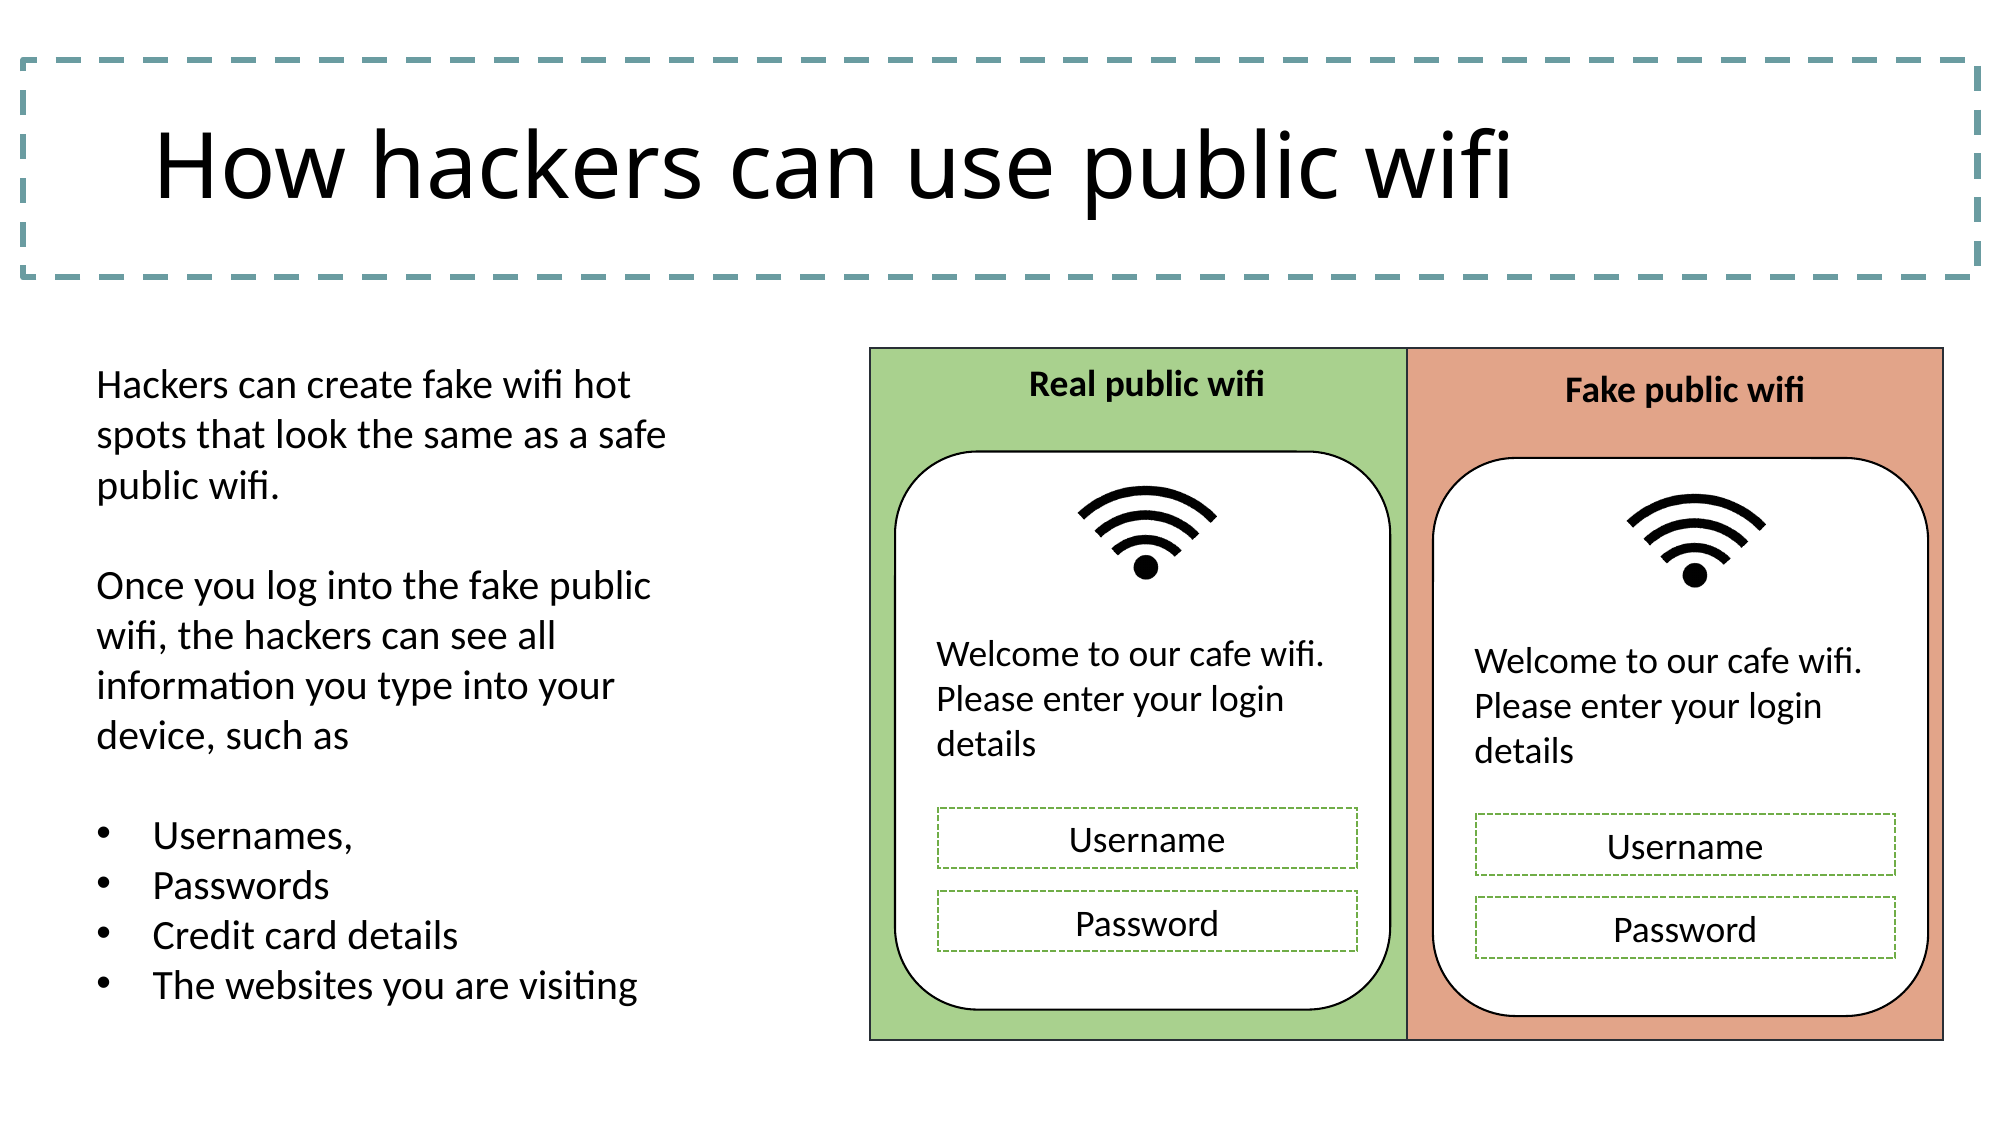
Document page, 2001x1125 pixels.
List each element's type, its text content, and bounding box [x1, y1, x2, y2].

text_box [1431, 456, 1930, 1018]
text_box [893, 450, 1392, 1011]
text_box Password [1475, 896, 1896, 959]
title How hackers can use public wifi [137, 59, 1863, 278]
picture [1042, 410, 1253, 621]
text_box Welcome to our cafe wifi. Please enter your login details [921, 621, 1395, 772]
text_box [1406, 347, 1944, 1041]
text_box Welcome to our cafe wifi. Please enter your login details [1459, 628, 1933, 778]
text_box Hackers can create fake wifi hot spots that look the same as a safe public wifi. Once you log into the fake public wifi, the hackers can see all information you type into your device, such as Usernames, Passwords Credit card details The websites you are visiting [81, 349, 713, 1015]
text_box Username [1475, 813, 1896, 876]
text_box Password [937, 890, 1358, 952]
text_box [869, 347, 1406, 1041]
text_box Real public wifi [899, 351, 1396, 412]
text_box Username [937, 807, 1358, 869]
picture [1591, 418, 1802, 629]
text_box Fake public wifi [1453, 357, 1918, 417]
